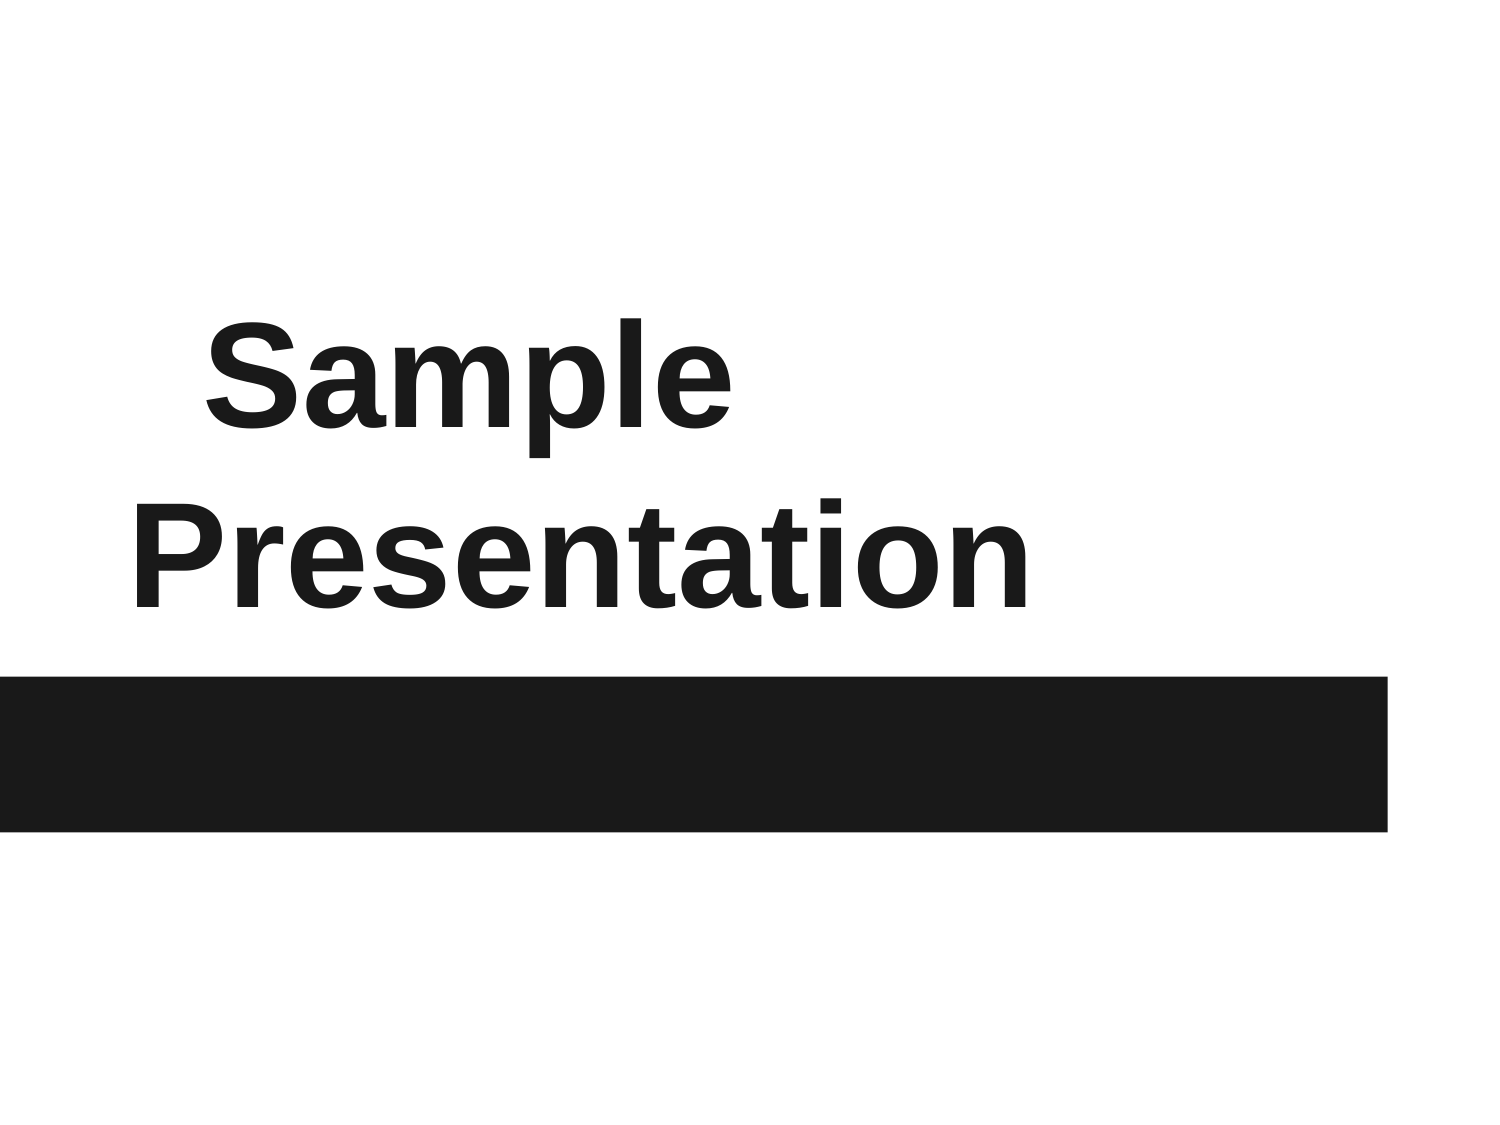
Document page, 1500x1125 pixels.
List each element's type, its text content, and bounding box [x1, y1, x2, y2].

title Sample Presentation [112, 284, 1388, 653]
